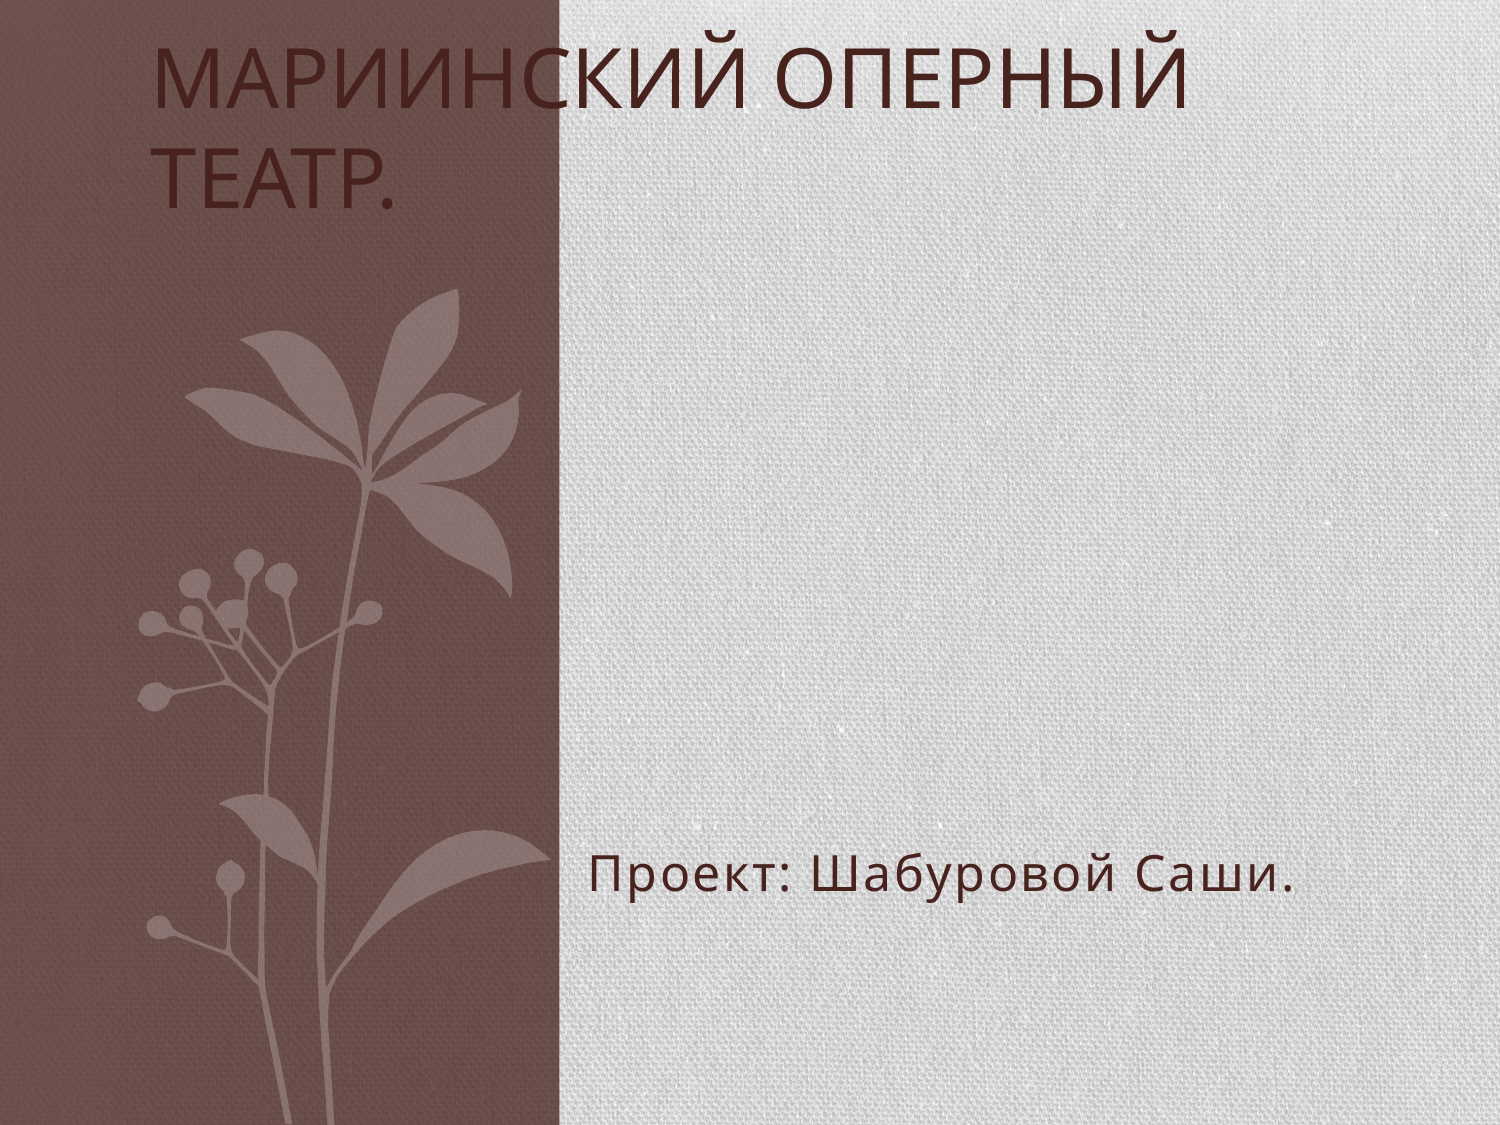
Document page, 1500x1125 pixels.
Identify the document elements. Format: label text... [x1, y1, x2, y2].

subtitle Проект: Шабуровой Саши. [572, 834, 1413, 1094]
title Мариинский оперный театр. [135, 78, 1430, 233]
